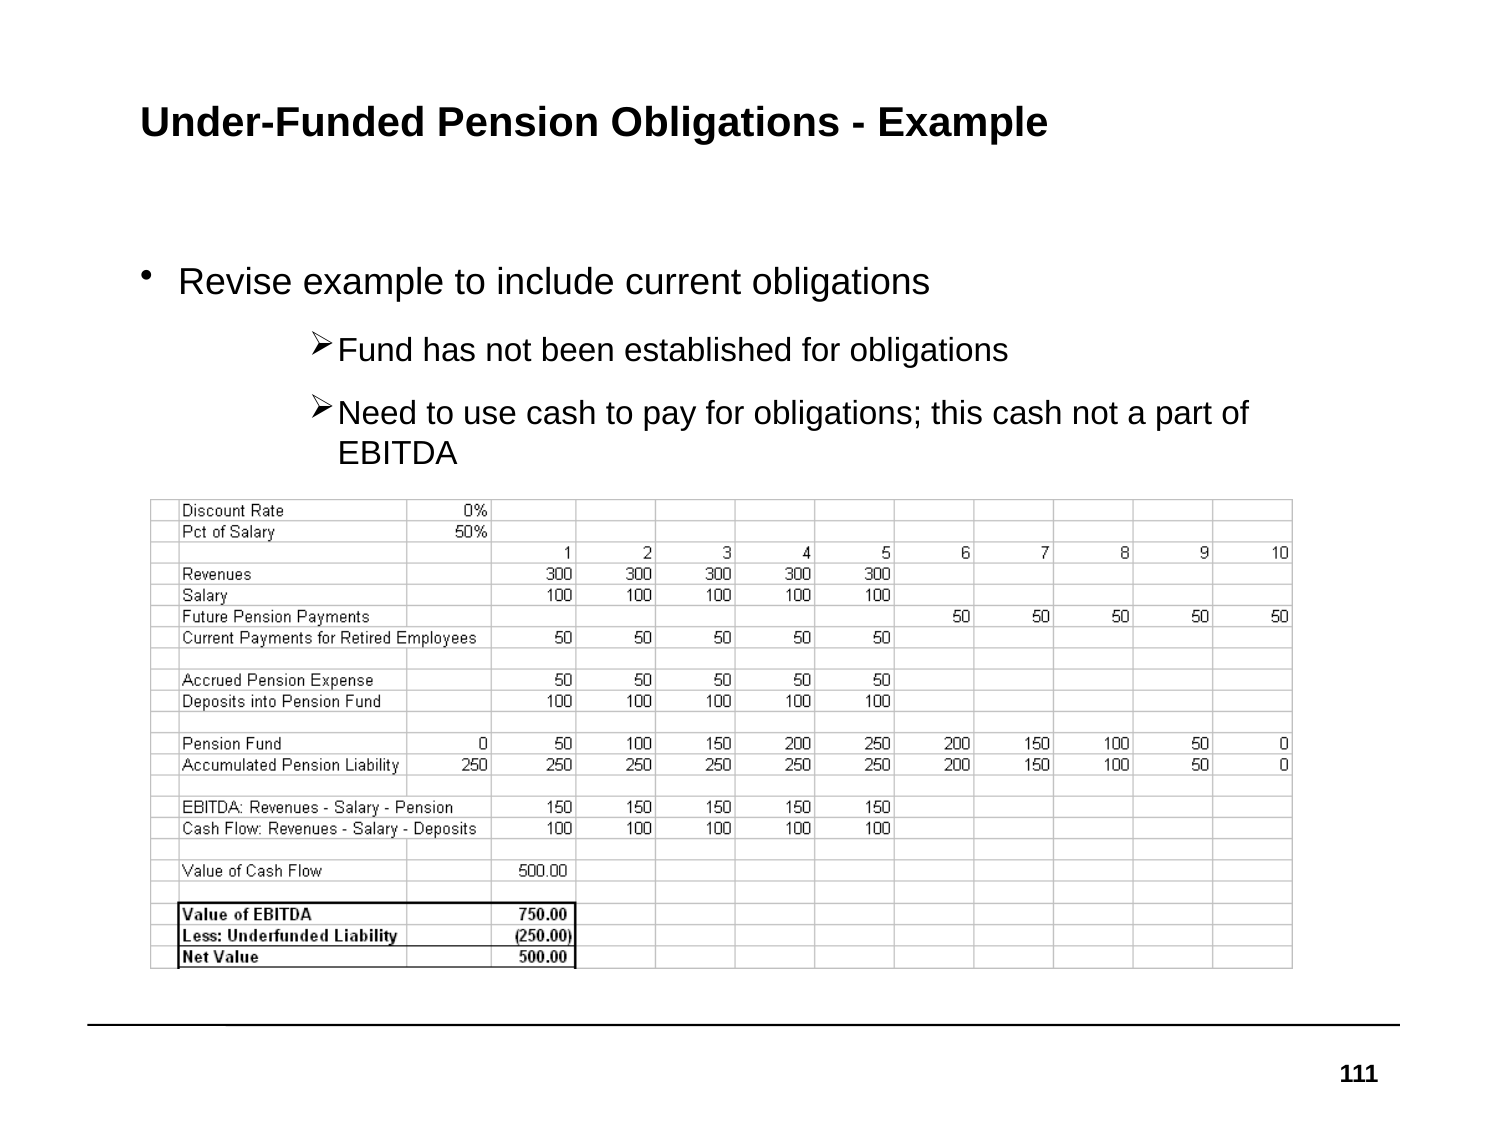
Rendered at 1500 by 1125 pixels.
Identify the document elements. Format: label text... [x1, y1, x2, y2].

list Revise example to include current obligations Fund has not been established for obligations Need to use cash to pay for obligations; this cash not a part of EBITDA [125, 249, 1338, 1000]
picture [149, 499, 1294, 969]
title Under-Funded Pension Obligations - Example [125, 87, 1375, 225]
